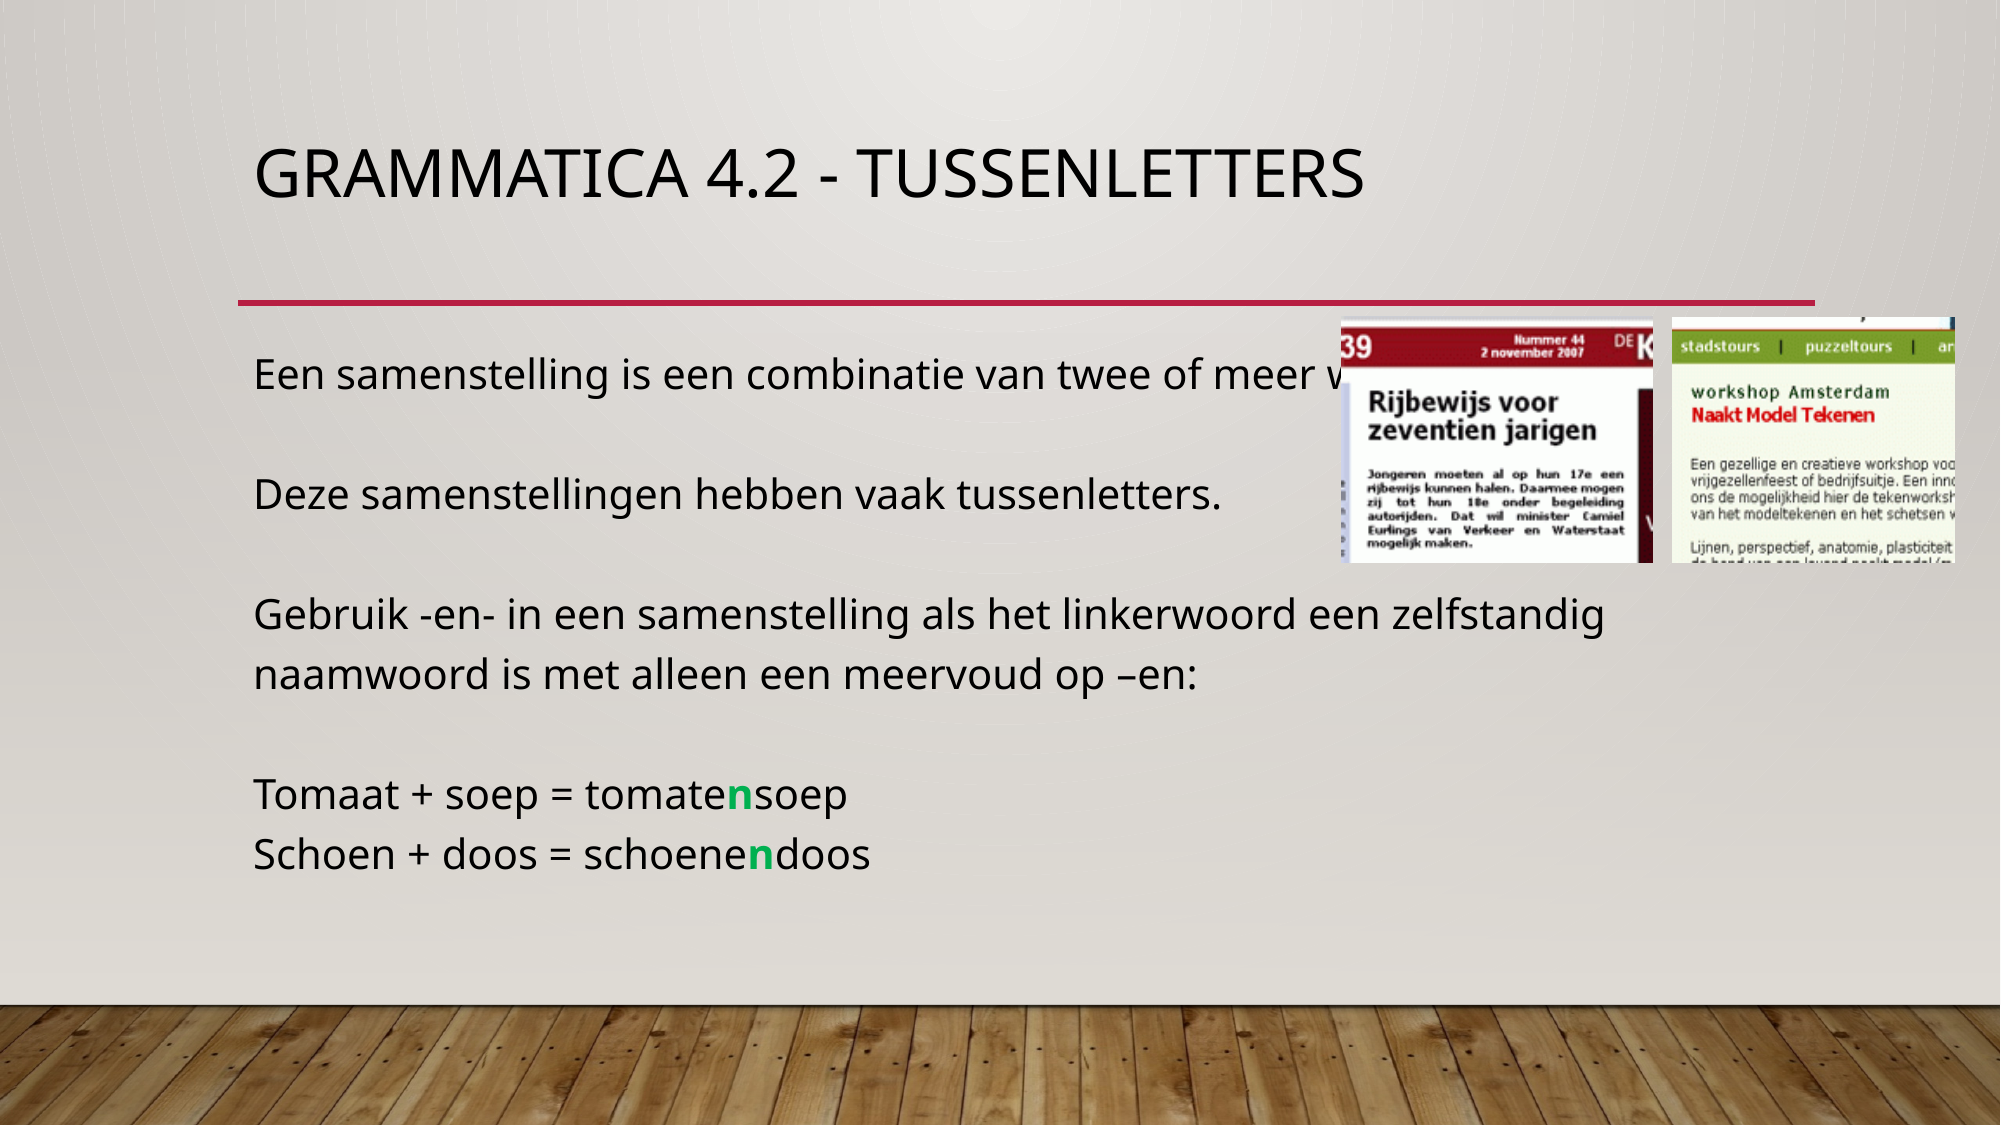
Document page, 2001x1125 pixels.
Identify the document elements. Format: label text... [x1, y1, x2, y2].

title Grammatica 4.2 - tussenletters [238, 131, 1814, 305]
picture [0, 1005, 2000, 1125]
picture [1341, 316, 1653, 563]
list Een samenstelling is een combinatie van twee of meer woorden Deze samenstellingen hebben vaak tussenletters. Gebruik -en- in een samenstelling als het linkerwoord een zelfstandig naamwoord is met alleen een meervoud op –en: Tomaat + soep = tomatensoep Schoen + doos = schoenendoos [238, 330, 1814, 897]
picture [1672, 317, 1955, 563]
